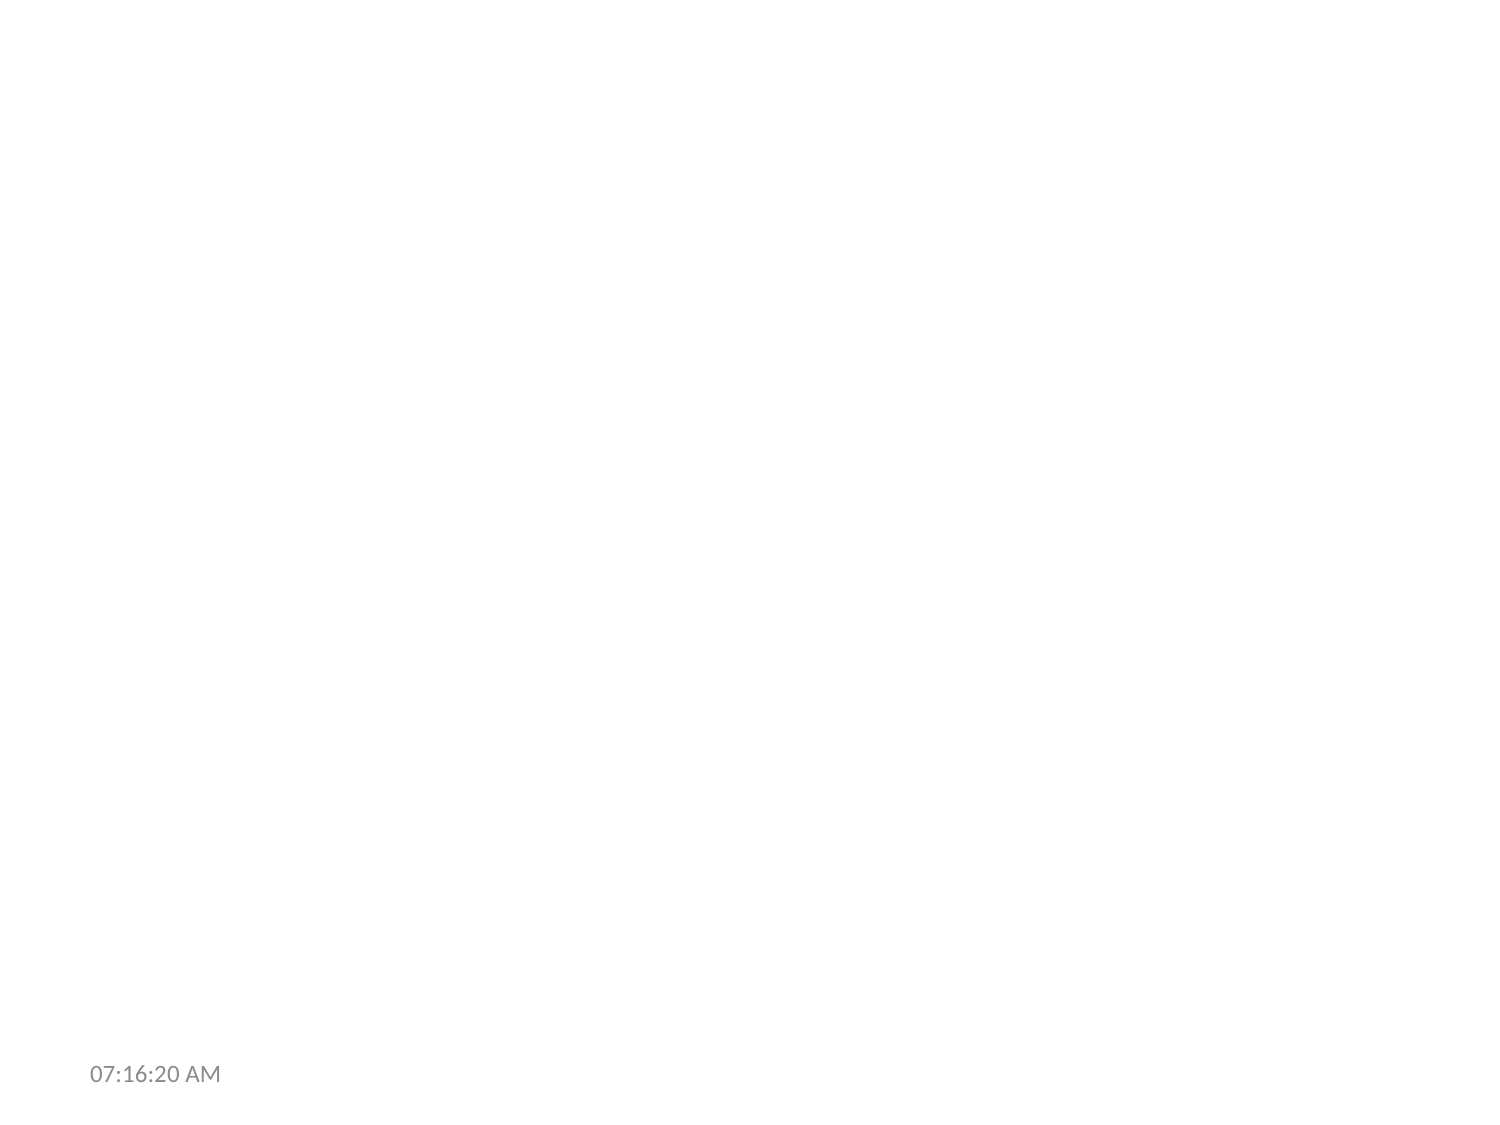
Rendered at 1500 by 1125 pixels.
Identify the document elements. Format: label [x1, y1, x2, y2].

slide_number [75, 1042, 425, 1103]
